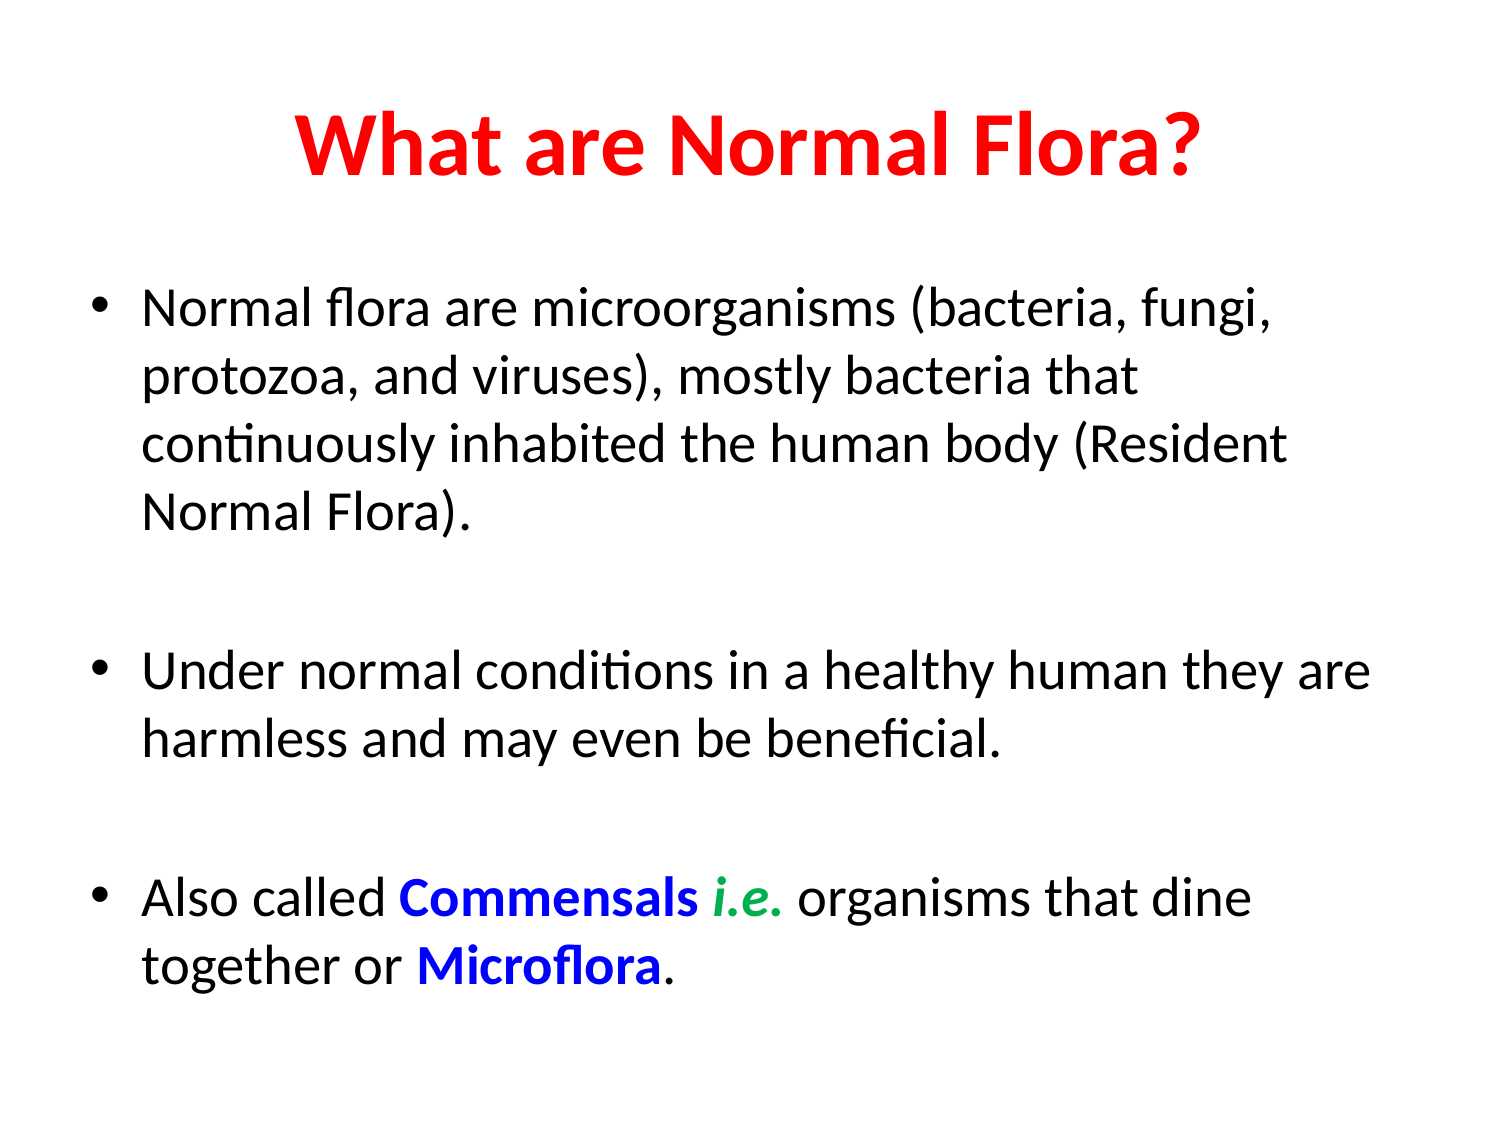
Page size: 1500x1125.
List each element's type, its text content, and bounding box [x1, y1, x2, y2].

list Normal flora are microorganisms (bacteria, fungi, protozoa, and viruses), mostly bacteria that continuously inhabited the human body (Resident Normal Flora). Under normal conditions in a healthy human they are harmless and may even be beneficial. Also called Commensals i.e. organisms that dine together or Microflora. [75, 262, 1425, 1005]
title What are Normal Flora? [75, 45, 1425, 233]
